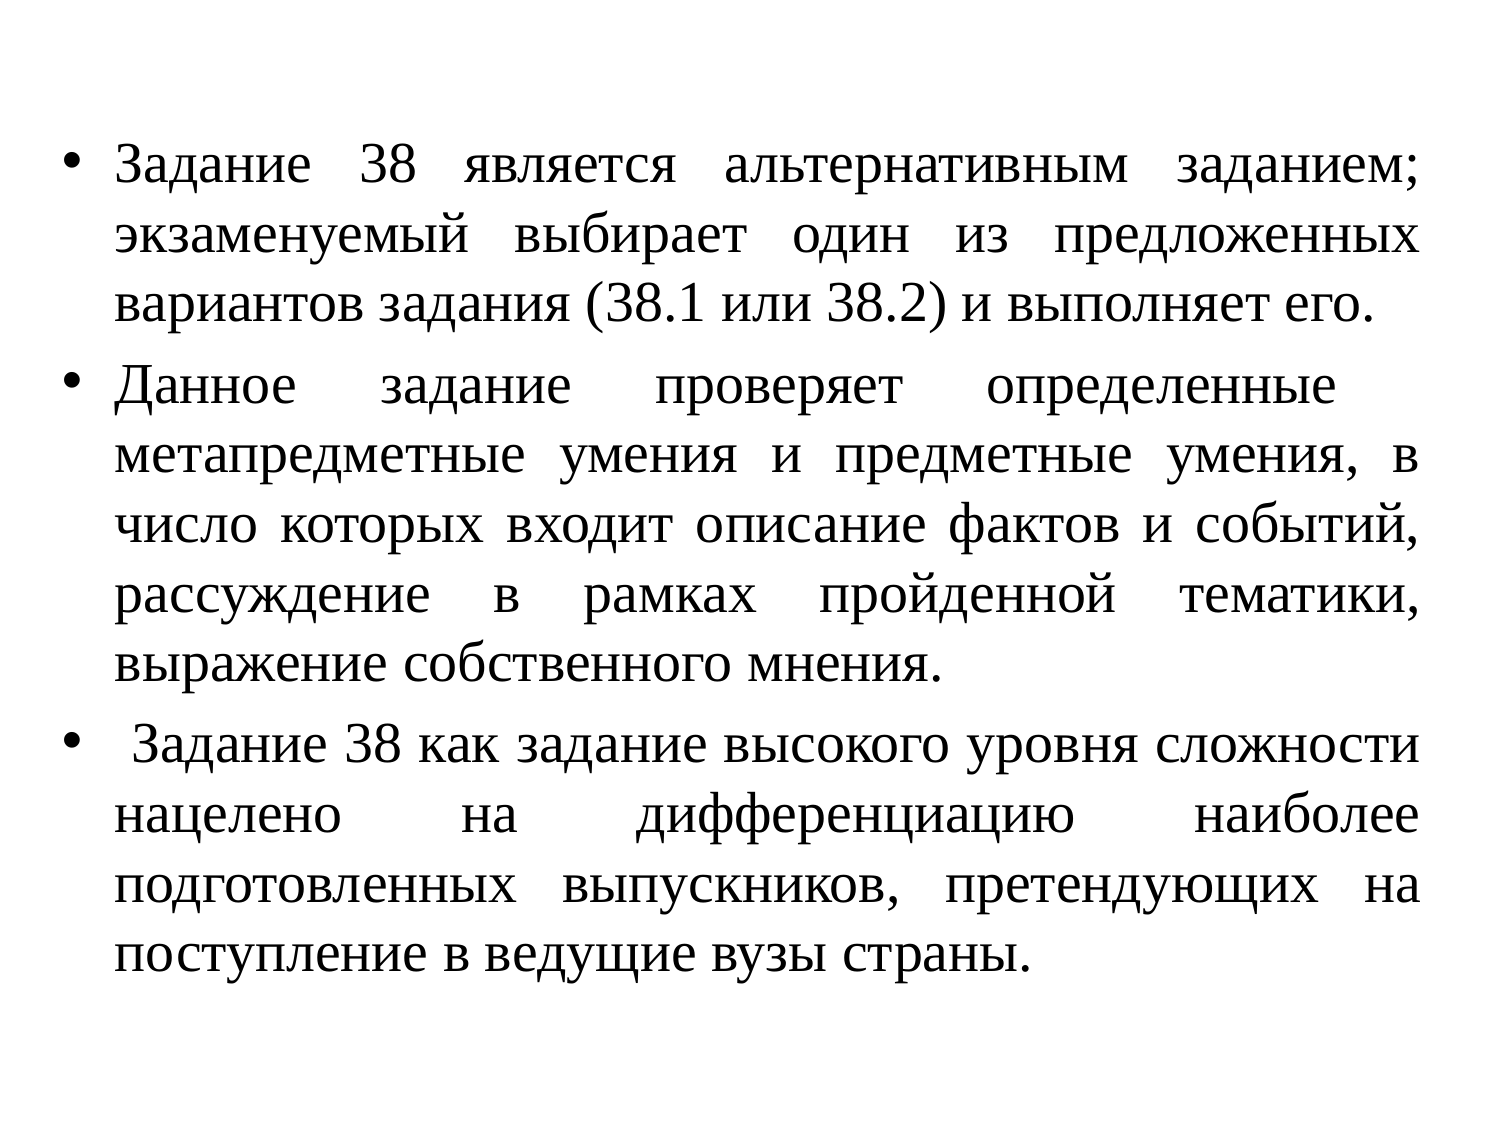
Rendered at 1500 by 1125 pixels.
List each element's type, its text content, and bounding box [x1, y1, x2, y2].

list Задание 38 является альтернативным заданием; экзаменуемый выбирает один из предложенных вариантов задания (38.1 или 38.2) и выполняет его. Данное задание проверяет определенные метапредметные умения и предметные умения, в число которых входит описание фактов и событий, рассуждение в рамках пройденной тематики, выражение собственного мнения. Задание 38 как задание высокого уровня сложности нацелено на дифференциацию наиболее подготовленных выпускников, претендующих на поступление в ведущие вузы страны. [46, 117, 1437, 1008]
